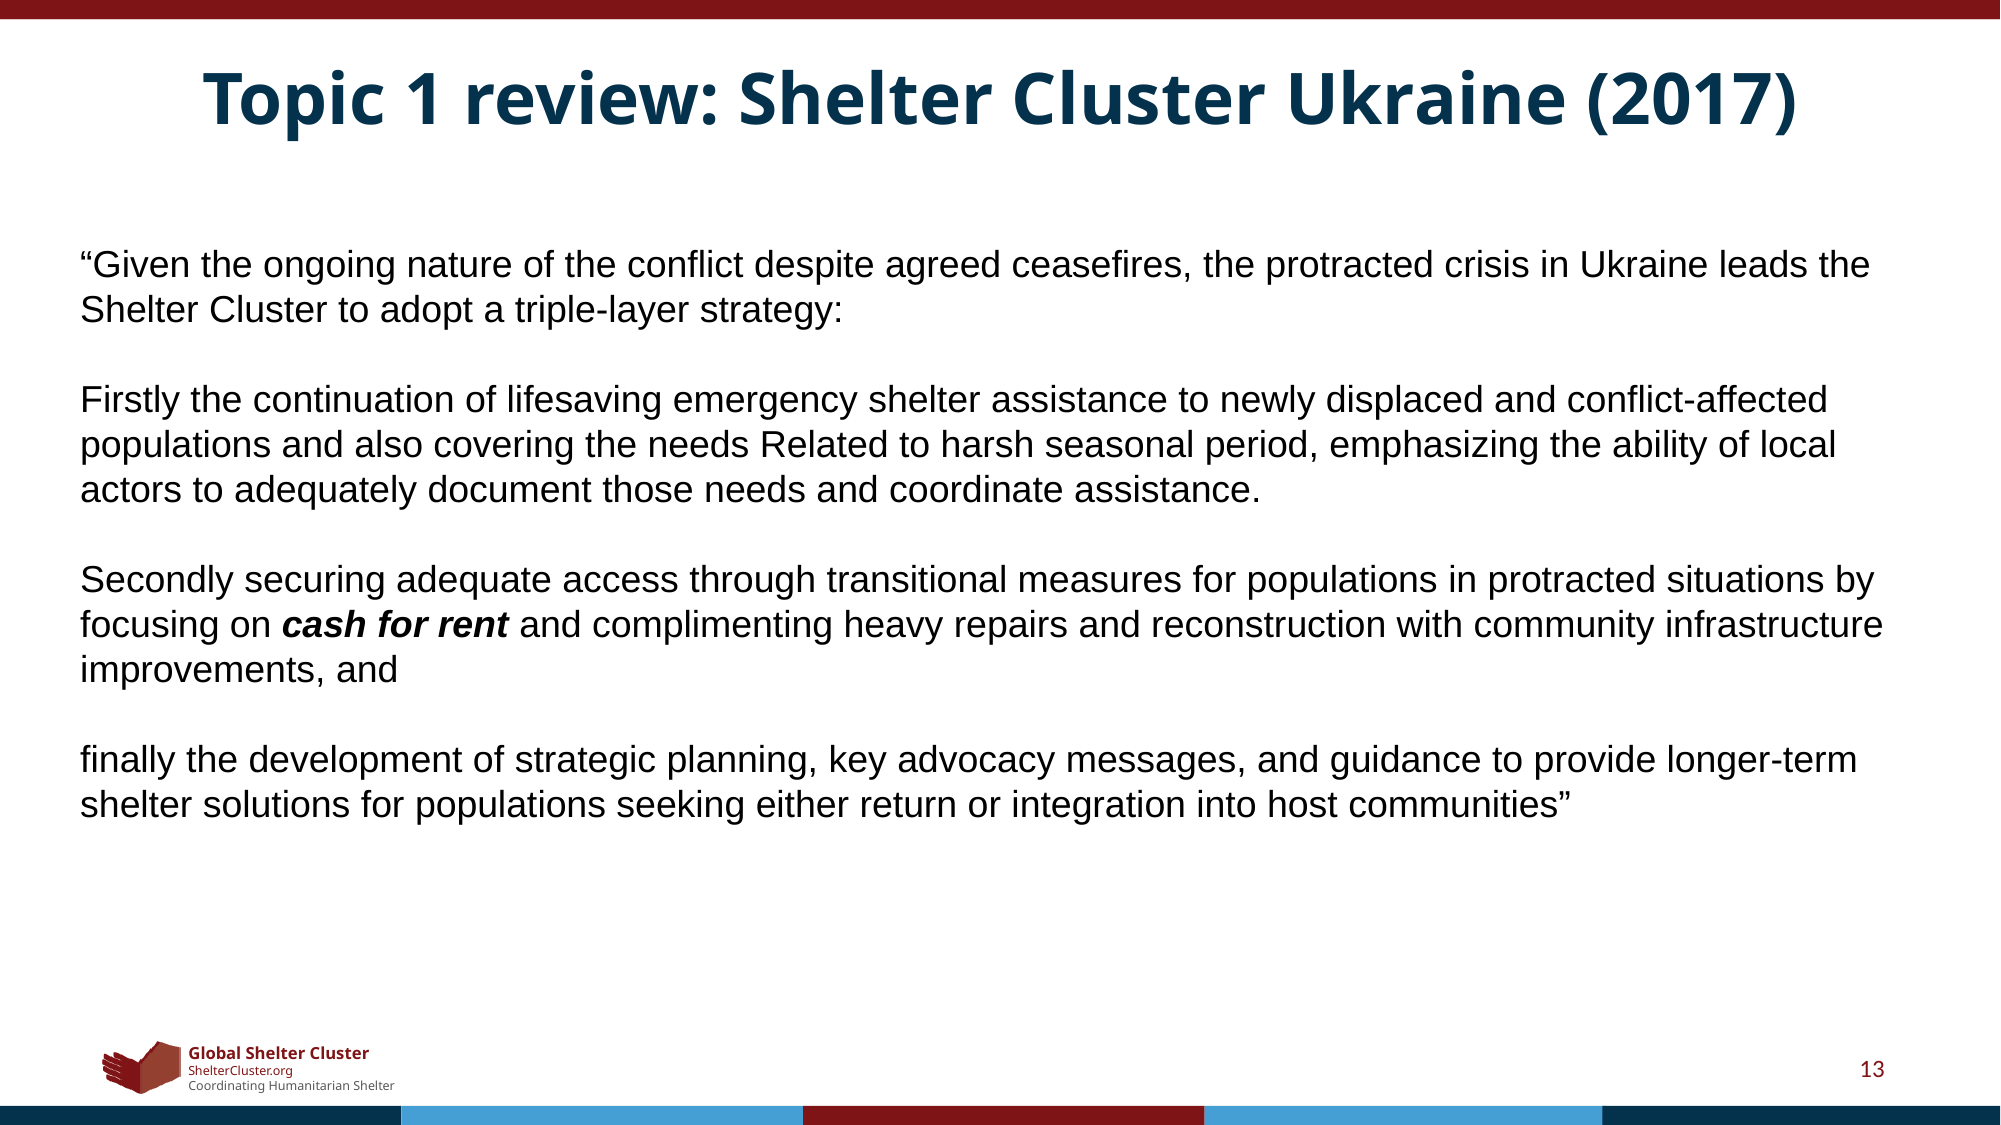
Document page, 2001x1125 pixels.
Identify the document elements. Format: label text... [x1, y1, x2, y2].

text_box “Given the ongoing nature of the conflict despite agreed ceasefires, the protracted crisis in Ukraine leads the Shelter Cluster to adopt a triple-layer strategy: Firstly the continuation of lifesaving emergency shelter assistance to newly displaced and conflict-affected populations and also covering the needs Related to harsh seasonal period, emphasizing the ability of local actors to adequately document those needs and coordinate assistance. Secondly securing adequate access through transitional measures for populations in protracted situations by focusing on cash for rent and complimenting heavy repairs and reconstruction with community infrastructure improvements, and finally the development of strategic planning, key advocacy messages, and guidance to provide longer-term shelter solutions for populations seeking either return or integration into host communities” [65, 232, 1935, 833]
title Topic 1 review: Shelter Cluster Ukraine (2017) [99, 45, 1900, 232]
slide_number 13 [1433, 1037, 1900, 1098]
picture [102, 1041, 181, 1094]
